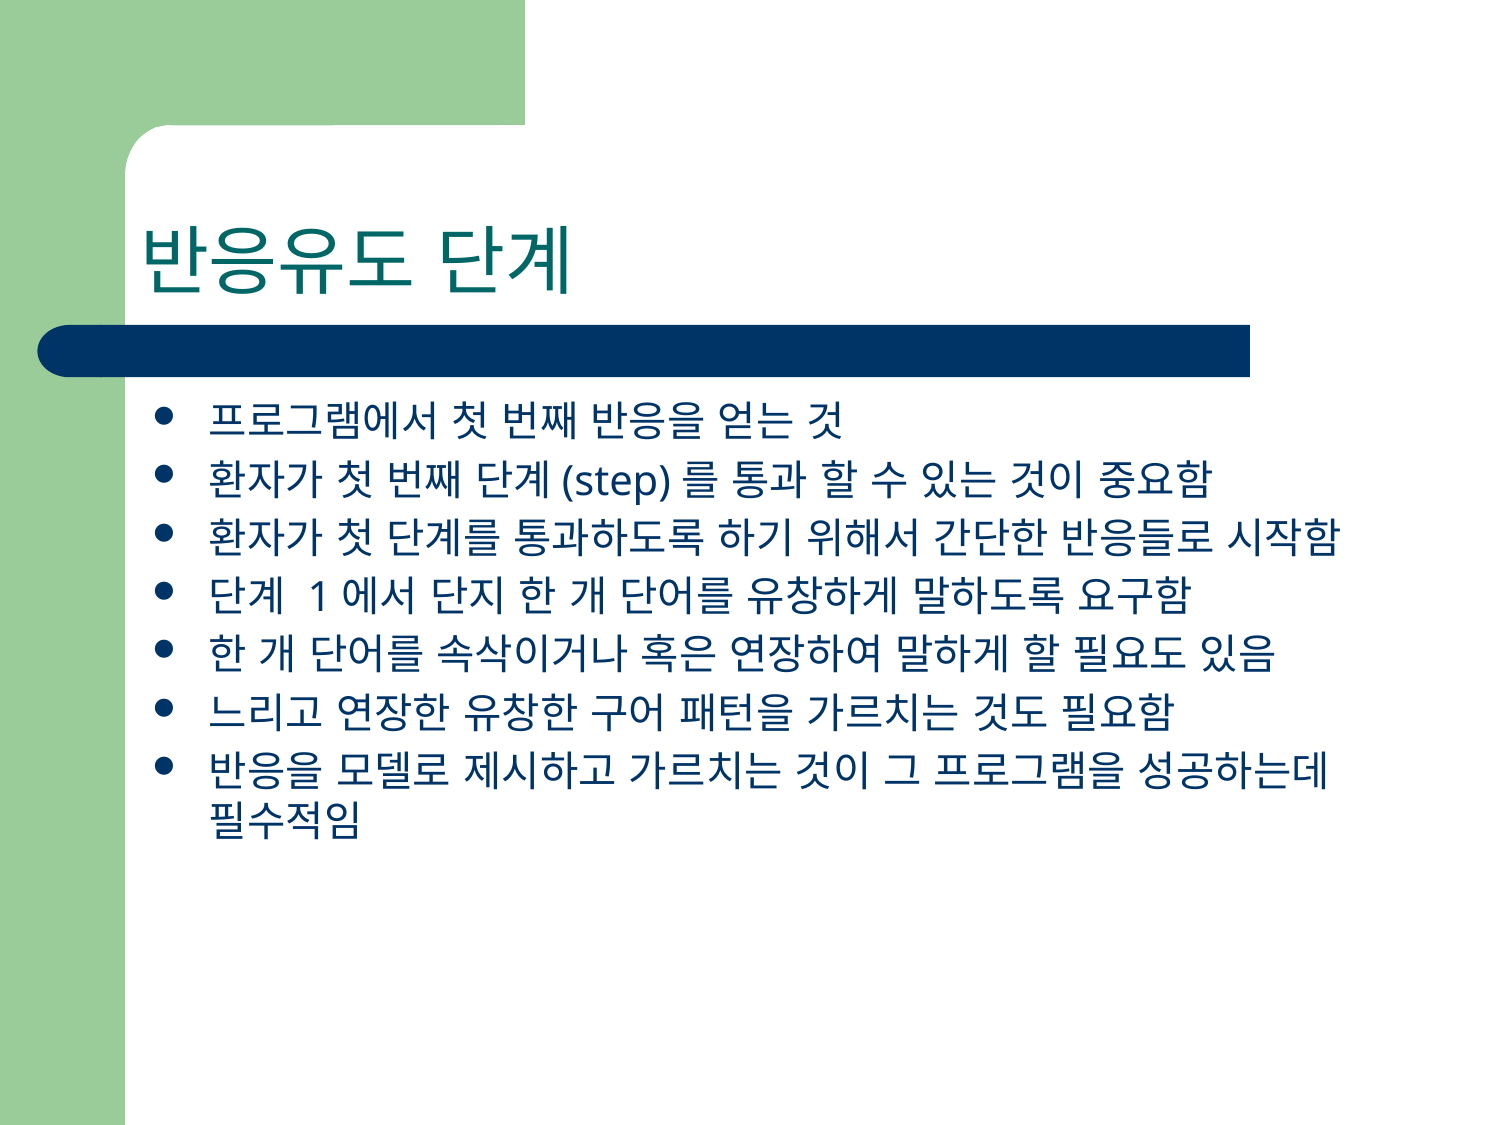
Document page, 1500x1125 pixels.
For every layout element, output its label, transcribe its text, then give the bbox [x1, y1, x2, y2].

title 반응유도 단계 [124, 124, 1426, 313]
list 프로그램에서 첫 번째 반응을 얻는 것 환자가 첫 번째 단계(step)를 통과 할 수 있는 것이 중요함 환자가 첫 단계를 통과하도록 하기 위해서 간단한 반응들로 시작함 단계 1에서 단지 한 개 단어를 유창하게 말하도록 요구함 한 개 단어를 속삭이거나 혹은 연장하여 말하게 할 필요도 있음 느리고 연장한 유창한 구어 패턴을 가르치는 것도 필요함 반응을 모델로 제시하고 가르치는 것이 그 프로그램을 성공하는데 필수적임 [137, 387, 1400, 999]
